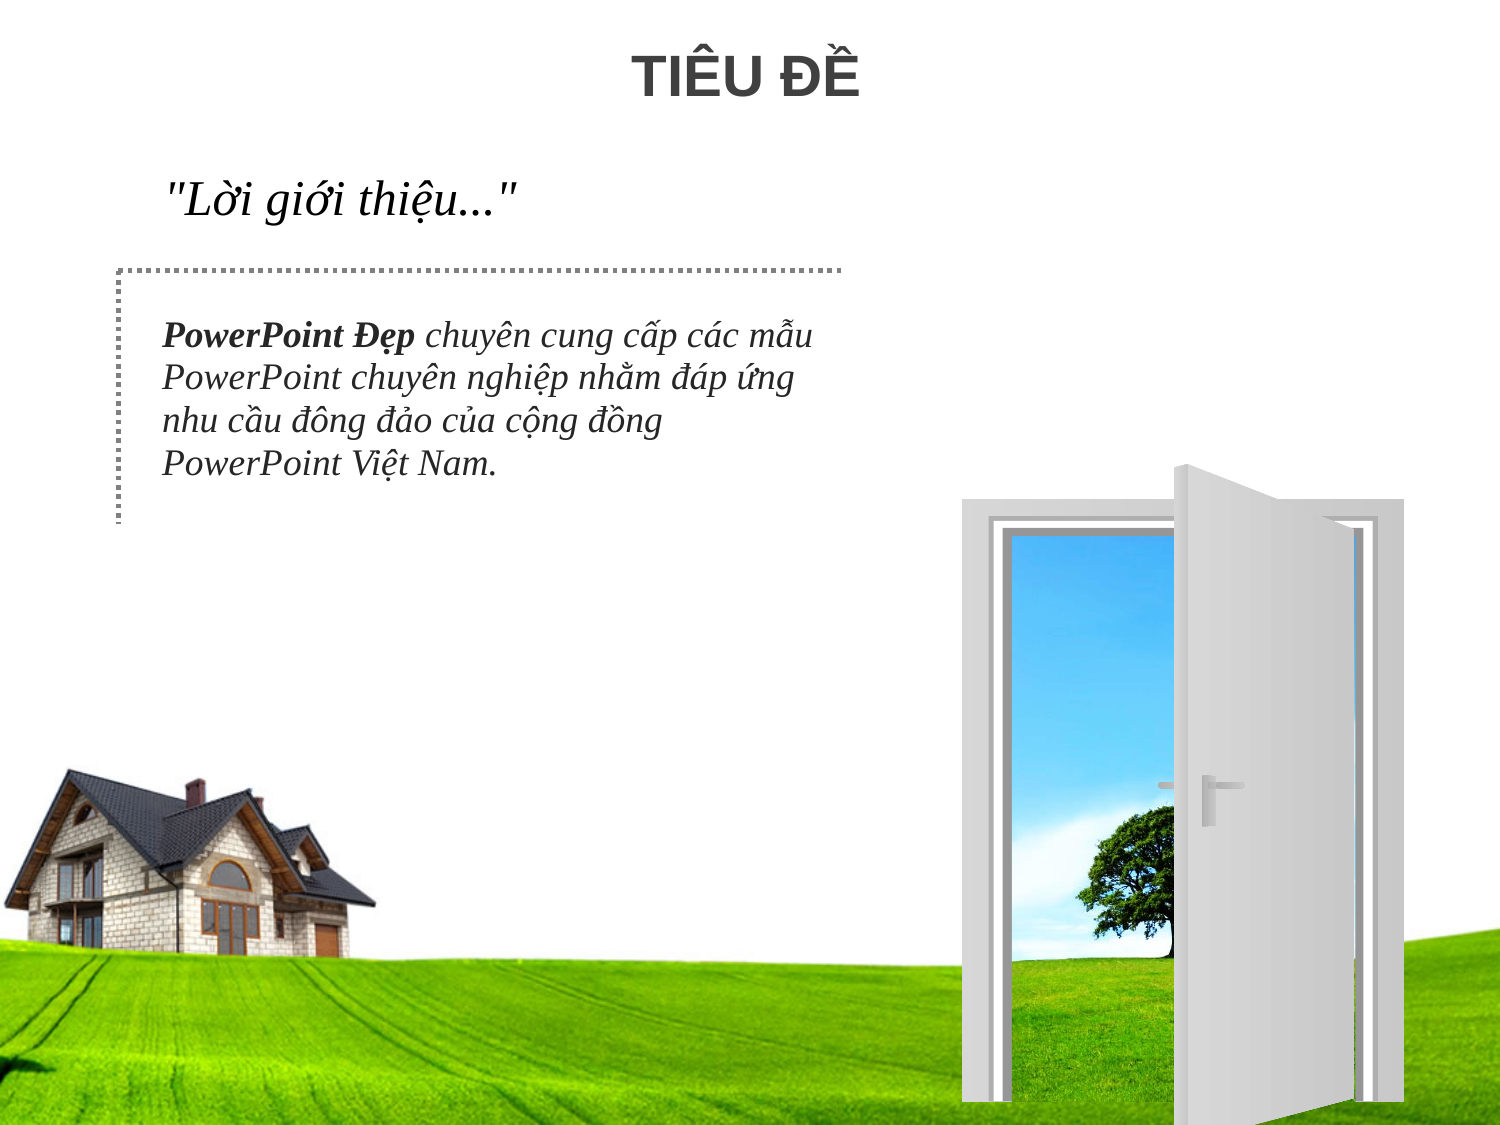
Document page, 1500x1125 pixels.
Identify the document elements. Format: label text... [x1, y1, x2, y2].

text_box TIÊU ĐỀ [616, 31, 877, 116]
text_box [961, 463, 1405, 1125]
text_box "Lời giới thiệu..." [164, 148, 590, 248]
picture [0, 0, 1500, 1125]
text_box PowerPoint Đẹp chuyên cung cấp các mẫu PowerPoint chuyên nghiệp nhằm đáp ứng nhu cầu đông đảo của cộng đồng PowerPoint Việt Nam. [161, 281, 852, 516]
